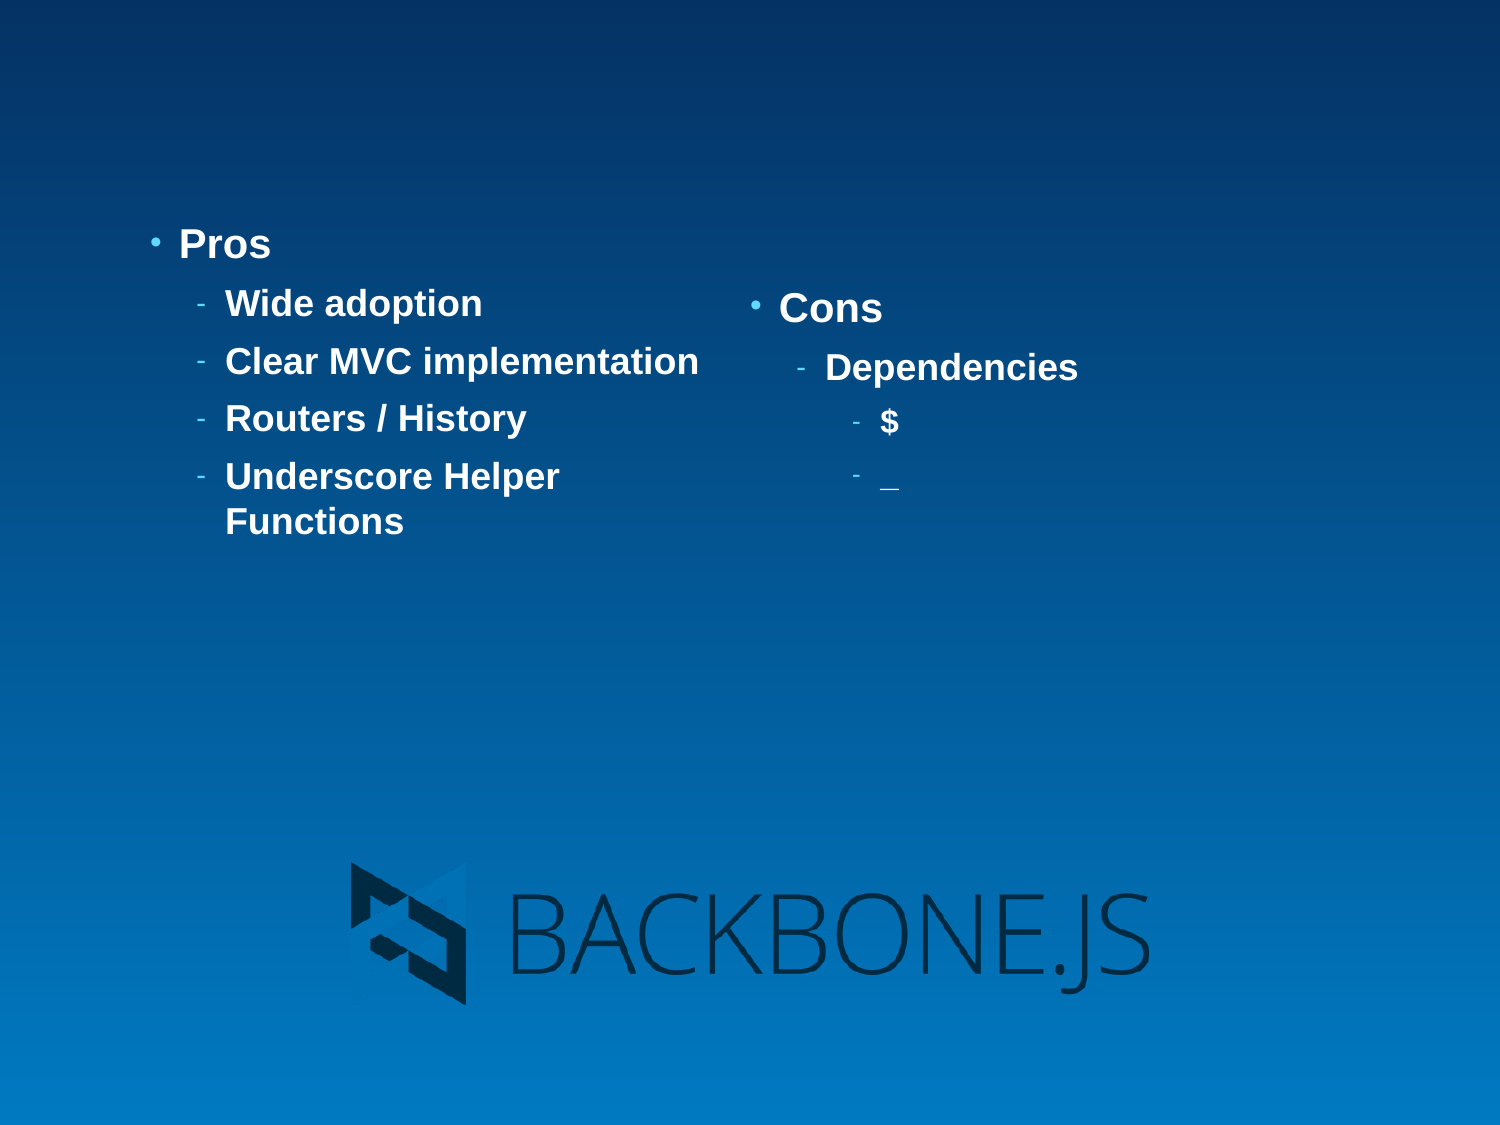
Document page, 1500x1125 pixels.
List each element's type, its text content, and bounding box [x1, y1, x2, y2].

picture [350, 862, 1150, 1005]
list Pros Wide adoption Clear MVC implementation Routers / History Underscore Helper Functions Cons Dependencies $ _ [150, 216, 1350, 780]
